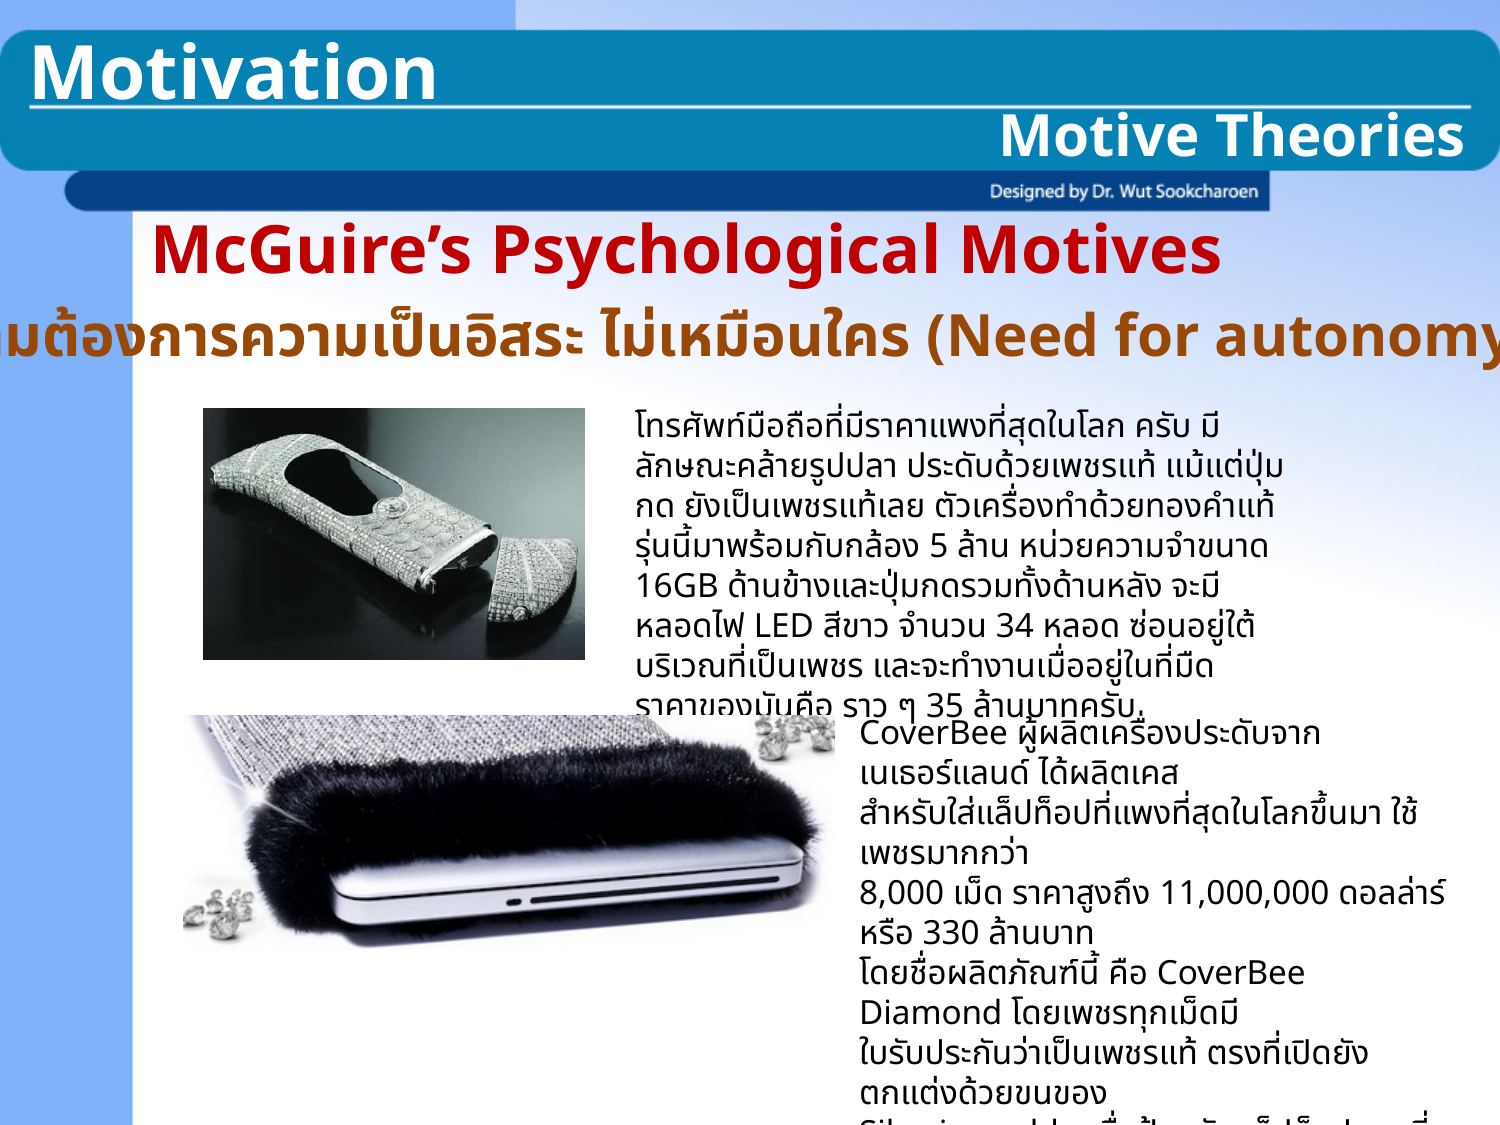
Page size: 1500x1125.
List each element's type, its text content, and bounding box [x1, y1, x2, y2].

text_box 5. ความต้องการความเป็นอิสระ ไม่เหมือนใคร (Need for autonomy) [0, 290, 1500, 376]
picture [0, 146, 1500, 290]
picture [0, 0, 1500, 54]
text_box โทรศัพท์มือถือที่มีราคาแพงที่สุดในโลก ครับ มีลักษณะคล้ายรูปปลา ประดับด้วยเพชรแท้ แม้แต่ปุ่มกด ยังเป็นเพชรแท้เลย ตัวเครื่องทำด้วยทองคำแท้ รุ่นนี้มาพร้อมกับกล้อง 5 ล้าน หน่วยความจำขนาด 16GB ด้านข้างและปุ่มกดรวมทั้งด้านหลัง จะมีหลอดไฟ LED สีขาว จำนวน 34 หลอด ซ่อนอยู่ใต้บริเวณที่เป็นเพชร และจะทำงานเมื่ออยู่ในที่มืด ราคาของมันคือ ราว ๆ 35 ล้านบาทครับ [620, 397, 1306, 732]
text_box Motivation [13, 32, 1475, 107]
text_box CoverBee ผู้ผลิตเครื่องประดับจากเนเธอร์แลนด์ ได้ผลิตเคส สำหรับใส่แล็ปท็อปที่แพงที่สุดในโลกขึ้นมา ใช้เพชรมากกว่า 8,000 เม็ด ราคาสูงถึง 11,000,000 ดอลล่าร์ หรือ 330 ล้านบาท โดยชื่อผลิตภัณฑ์นี้ คือ CoverBee Diamond โดยเพชรทุกเม็ดมี ใบรับประกันว่าเป็นเพชรแท้ ตรงที่เปิดยังตกแต่งด้วยขนของ Siberian sable เพื่อป้องกันแล็ปท็อปเวลาที่เลื่อนเข้าเลื่อนออก [844, 704, 1465, 1125]
text_box McGuire’s Psychological Motives [135, 227, 1353, 290]
picture [0, 376, 1500, 1125]
text_box Motive Theories [37, 108, 1481, 172]
